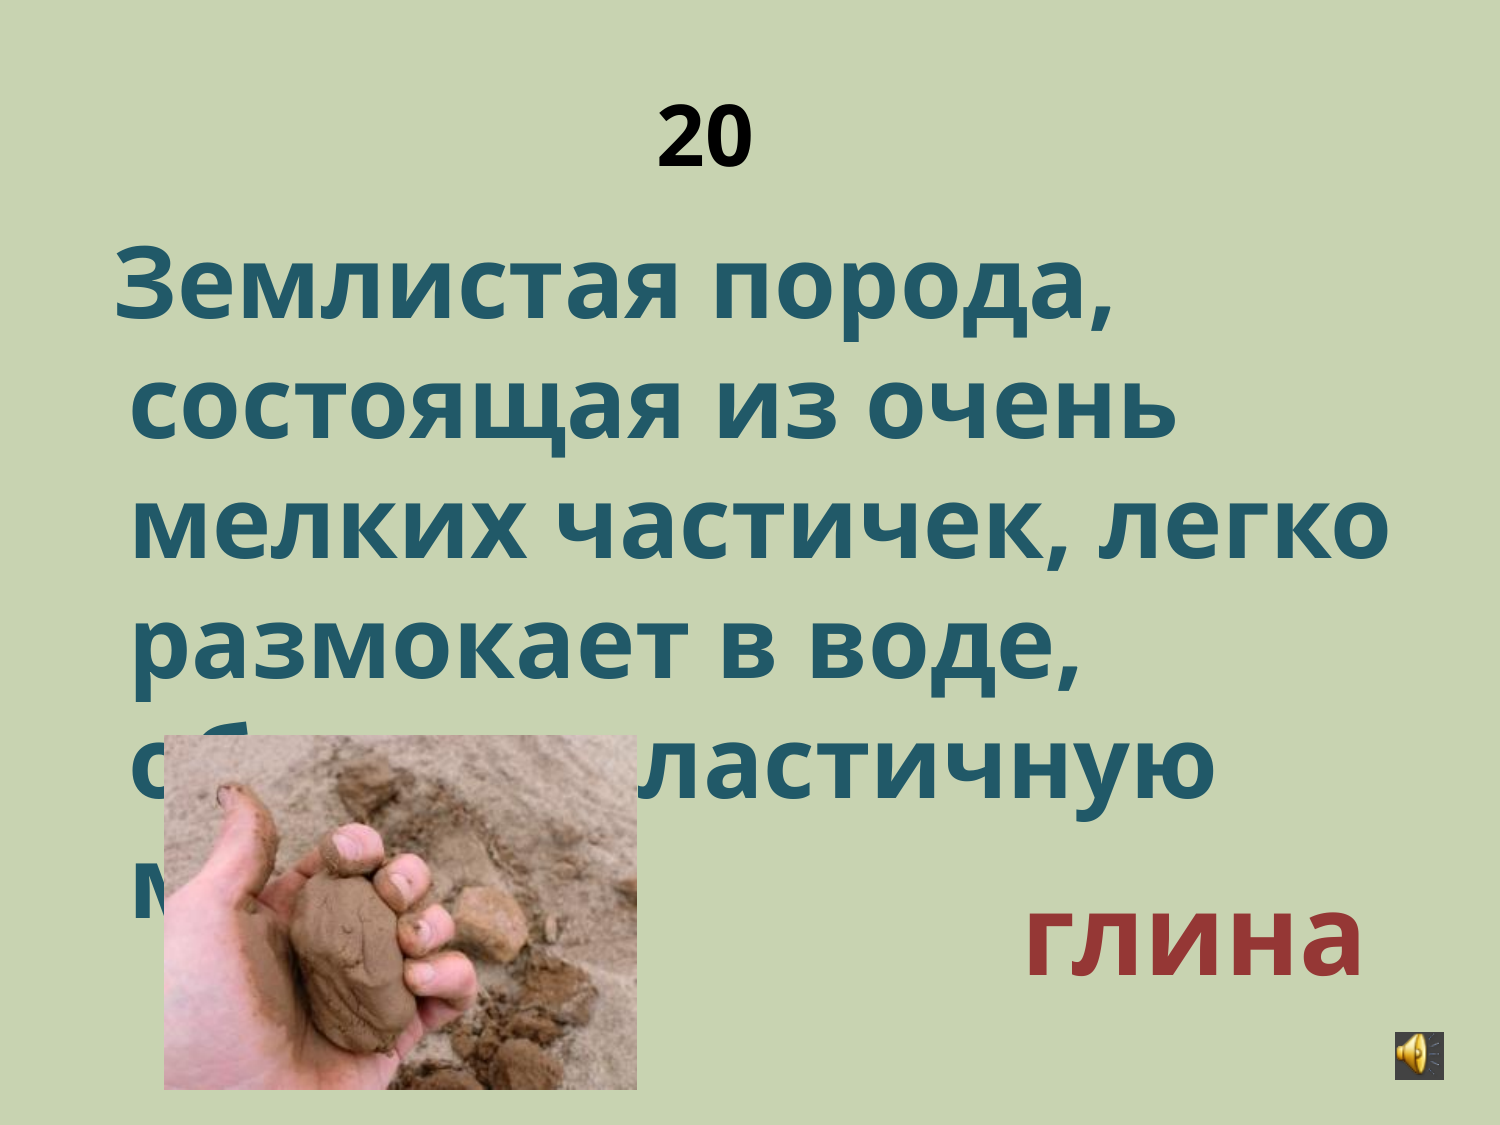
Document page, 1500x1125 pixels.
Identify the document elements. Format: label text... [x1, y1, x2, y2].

text_box глина [1006, 855, 1383, 1006]
title 20 [75, 45, 1425, 210]
list Землистая порода, состоящая из очень мелких частичек, легко размокает в воде, образуя пластичную массу. [23, 210, 1477, 734]
picture [163, 735, 637, 1090]
picture [1394, 1031, 1445, 1082]
